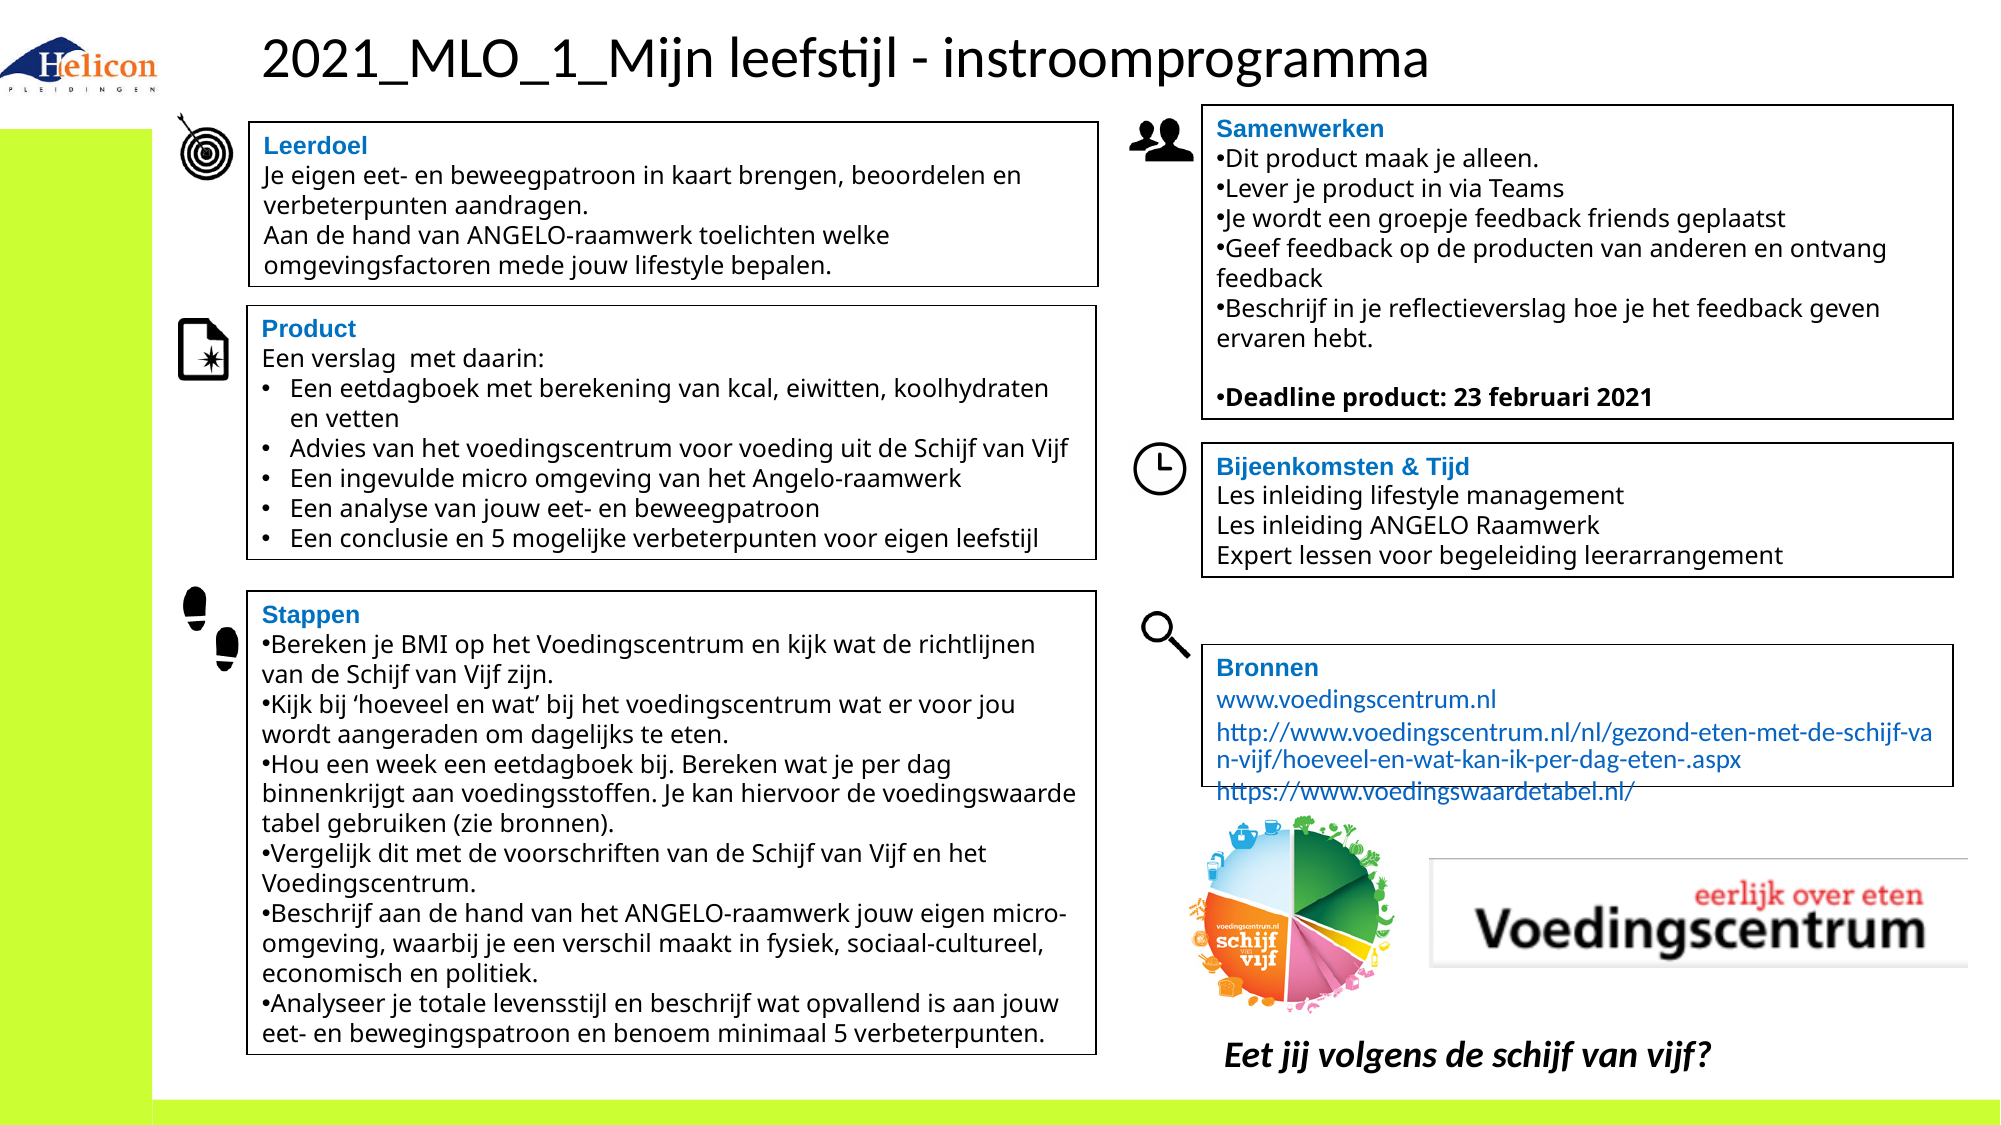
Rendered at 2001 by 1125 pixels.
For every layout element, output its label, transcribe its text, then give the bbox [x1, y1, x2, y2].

picture [1129, 440, 1188, 496]
text_box Samenwerken Dit product maak je alleen. Lever je product in via Teams Je wordt een groepje feedback friends geplaatst Geef feedback op de producten van anderen en ontvang feedback Beschrijf in je reflectieverslag hoe je het feedback geven ervaren hebt. Deadline product: 23 februari 2021 [1201, 105, 1953, 420]
picture [183, 586, 239, 672]
picture [178, 318, 229, 381]
picture [1141, 611, 1191, 659]
text_box Bijeenkomsten & Tijd Les inleiding lifestyle management Les inleiding ANGELO Raamwerk Expert lessen voor begeleiding leerarrangement [1201, 442, 1953, 578]
picture [1180, 804, 1402, 1025]
picture [0, 0, 160, 129]
text_box 2021_MLO_1_Mijn leefstijl - instroomprogramma [247, 11, 1483, 97]
picture [1129, 118, 1194, 162]
picture [1429, 858, 1968, 968]
text_box [151, 1099, 2000, 1125]
picture [173, 106, 235, 191]
text_box Stappen Bereken je BMI op het Voedingscentrum en kijk wat de richtlijnen van de Schijf van Vijf zijn. Kijk bij ‘hoeveel en wat’ bij het voedingscentrum wat er voor jou wordt aangeraden om dagelijks te eten. Hou een week een eetdagboek bij. Bereken wat je per dag binnenkrijgt aan voedingsstoffen. Je kan hiervoor de voedingswaarde tabel gebruiken (zie bronnen). Vergelijk dit met de voorschriften van de Schijf van Vijf en het Voedingscentrum. Beschrijf aan de hand van het ANGELO-raamwerk jouw eigen micro-omgeving, waarbij je een verschil maakt in fysiek, sociaal-cultureel, economisch en politiek. Analyseer je totale levensstijl en beschrijf wat opvallend is aan jouw eet- en bewegingspatroon en benoem minimaal 5 verbeterpunten. [247, 590, 1097, 1055]
text_box Product Een verslag met daarin: Een eetdagboek met berekening van kcal, eiwitten, koolhydraten en vetten Advies van het voedingscentrum voor voeding uit de Schijf van Vijf Een ingevulde micro omgeving van het Angelo-raamwerk Een analyse van jouw eet- en beweegpatroon Een conclusie en 5 mogelijke verbeterpunten voor eigen leefstijl [246, 305, 1097, 560]
text_box [0, 129, 153, 1125]
text_box Eet jij volgens de schijf van vijf? [1209, 1022, 1804, 1083]
text_box Leerdoel Je eigen eet- en beweegpatroon in kaart brengen, beoordelen en verbeterpunten aandragen. Aan de hand van ANGELO-raamwerk toelichten welke omgevingsfactoren mede jouw lifestyle bepalen. [248, 121, 1098, 287]
text_box Bronnen www.voedingscentrum.nl http://www.voedingscentrum.nl/nl/gezond-eten-met-de-schijf-van-vijf/hoeveel-en-wat-kan-ik-per-dag-eten-.aspx https://www.voedingswaardetabel.nl/ [1201, 644, 1953, 787]
